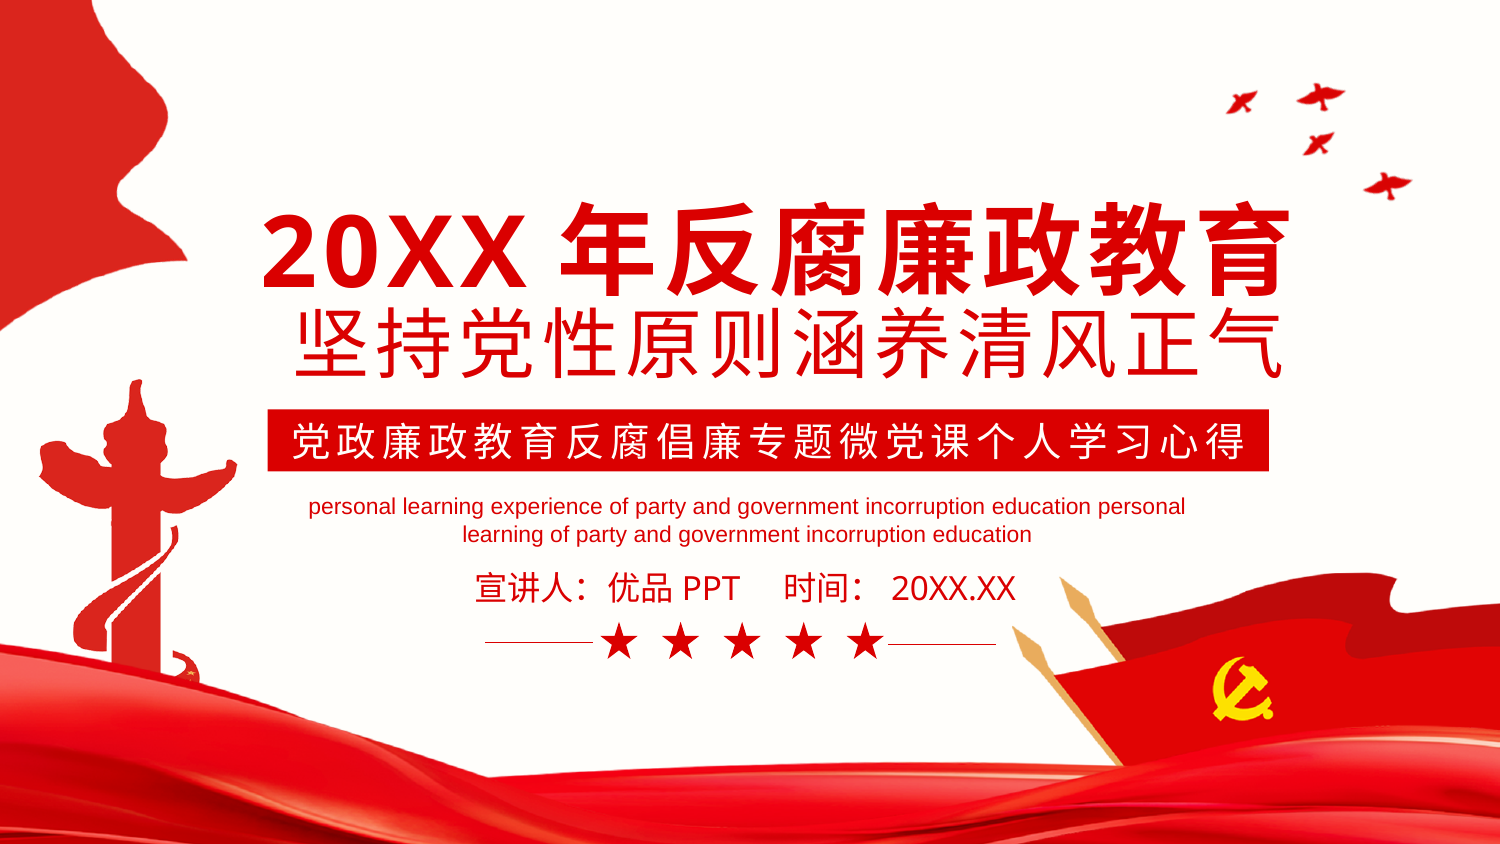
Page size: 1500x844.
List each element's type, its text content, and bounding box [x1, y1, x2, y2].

text_box 宣讲人：优品PPT 时间：20XX.XX [450, 559, 974, 614]
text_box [485, 621, 997, 659]
text_box personal learning experience of party and government incorruption education personal learning of party and government incorruption education [280, 484, 1244, 554]
picture [0, 0, 1500, 844]
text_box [241, 179, 1322, 400]
text_box 党政廉政教育反腐倡廉专题微党课个人学习心得 [280, 409, 1269, 472]
picture [1163, 0, 1478, 286]
